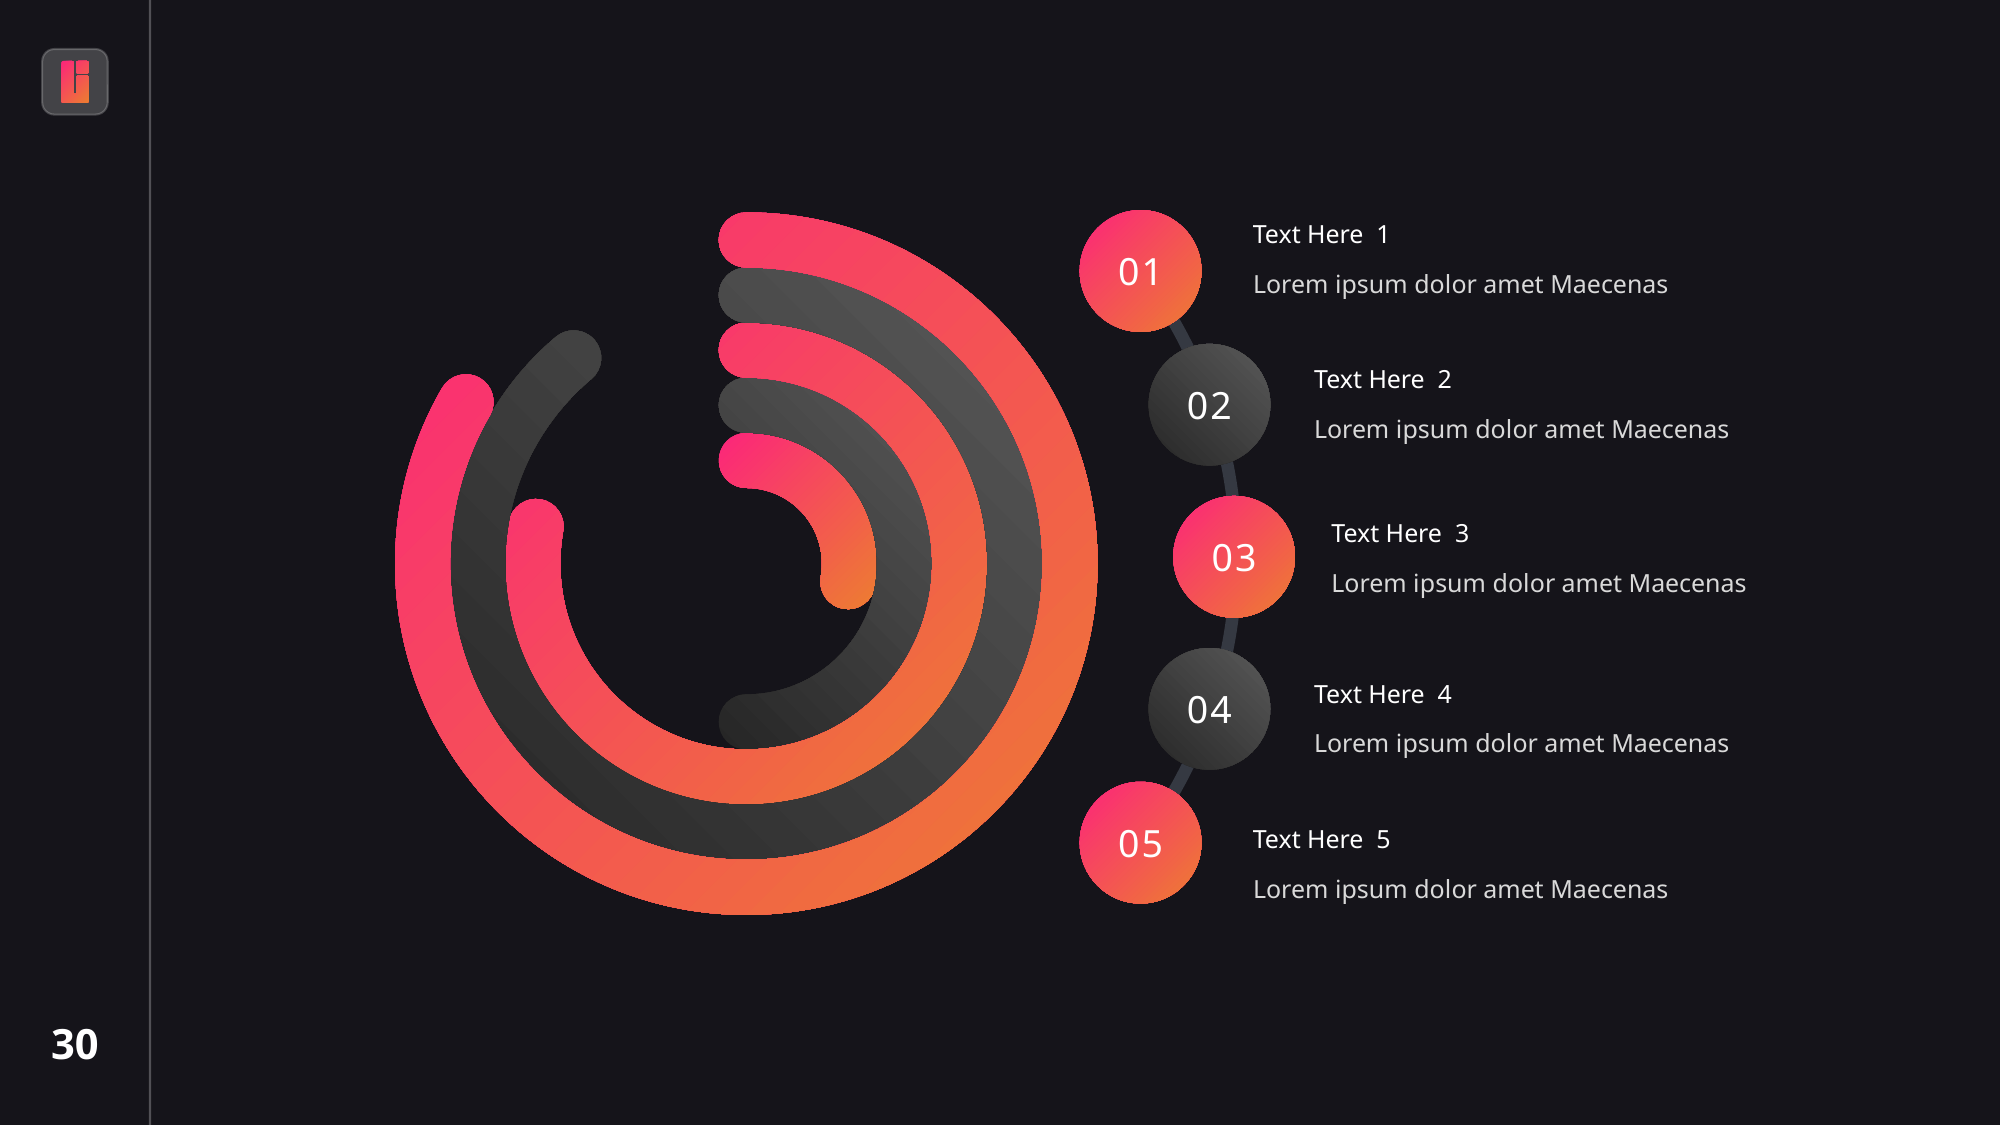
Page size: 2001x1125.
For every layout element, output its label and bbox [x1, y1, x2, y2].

text_box [395, 210, 1764, 915]
